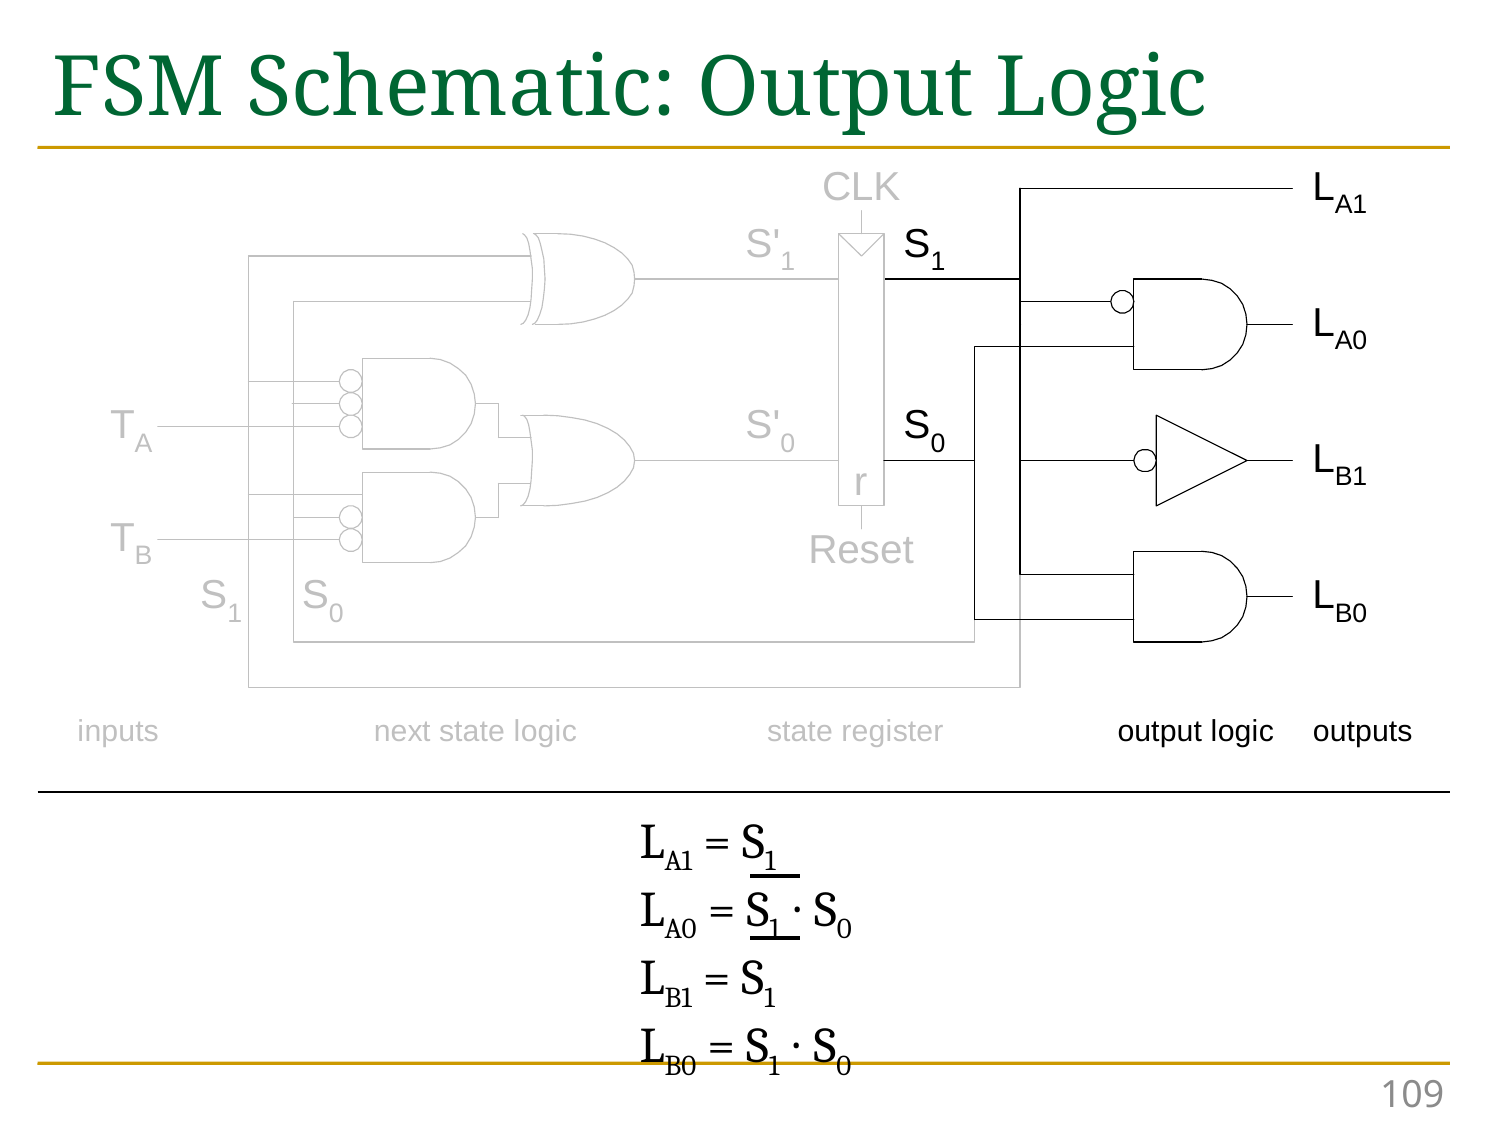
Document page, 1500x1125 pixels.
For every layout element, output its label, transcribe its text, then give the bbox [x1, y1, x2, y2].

title FSM Schematic: Output Logic [37, 24, 1450, 200]
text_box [49, 137, 1438, 784]
text_box LA1 = S1 LA0 = S1 ∙ S0 LB1 = S1 LB0 = S1 ∙ S0 [624, 800, 1000, 1089]
slide_number 109 [1121, 1066, 1460, 1125]
